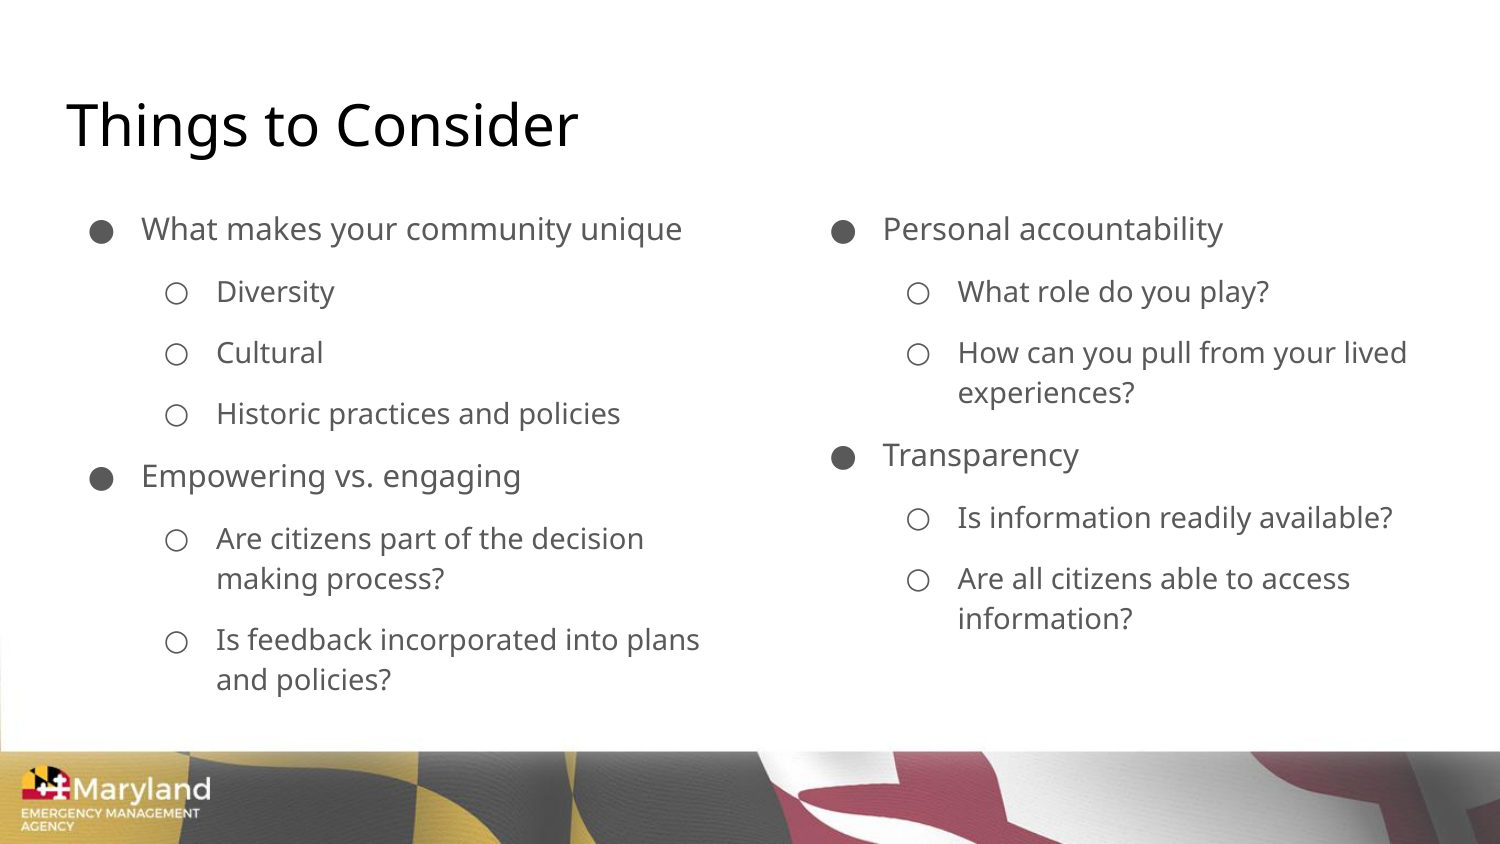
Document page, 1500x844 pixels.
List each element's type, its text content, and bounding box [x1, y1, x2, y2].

title Things to Consider [51, 72, 1449, 167]
list Personal accountability What role do you play? How can you pull from your lived experiences? Transparency Is information readily available? Are all citizens able to access information? [792, 189, 1449, 750]
list What makes your community unique Diversity Cultural Historic practices and policies Empowering vs. engaging Are citizens part of the decision making process? Is feedback incorporated into plans and policies? [51, 189, 762, 750]
picture [0, 0, 1500, 844]
